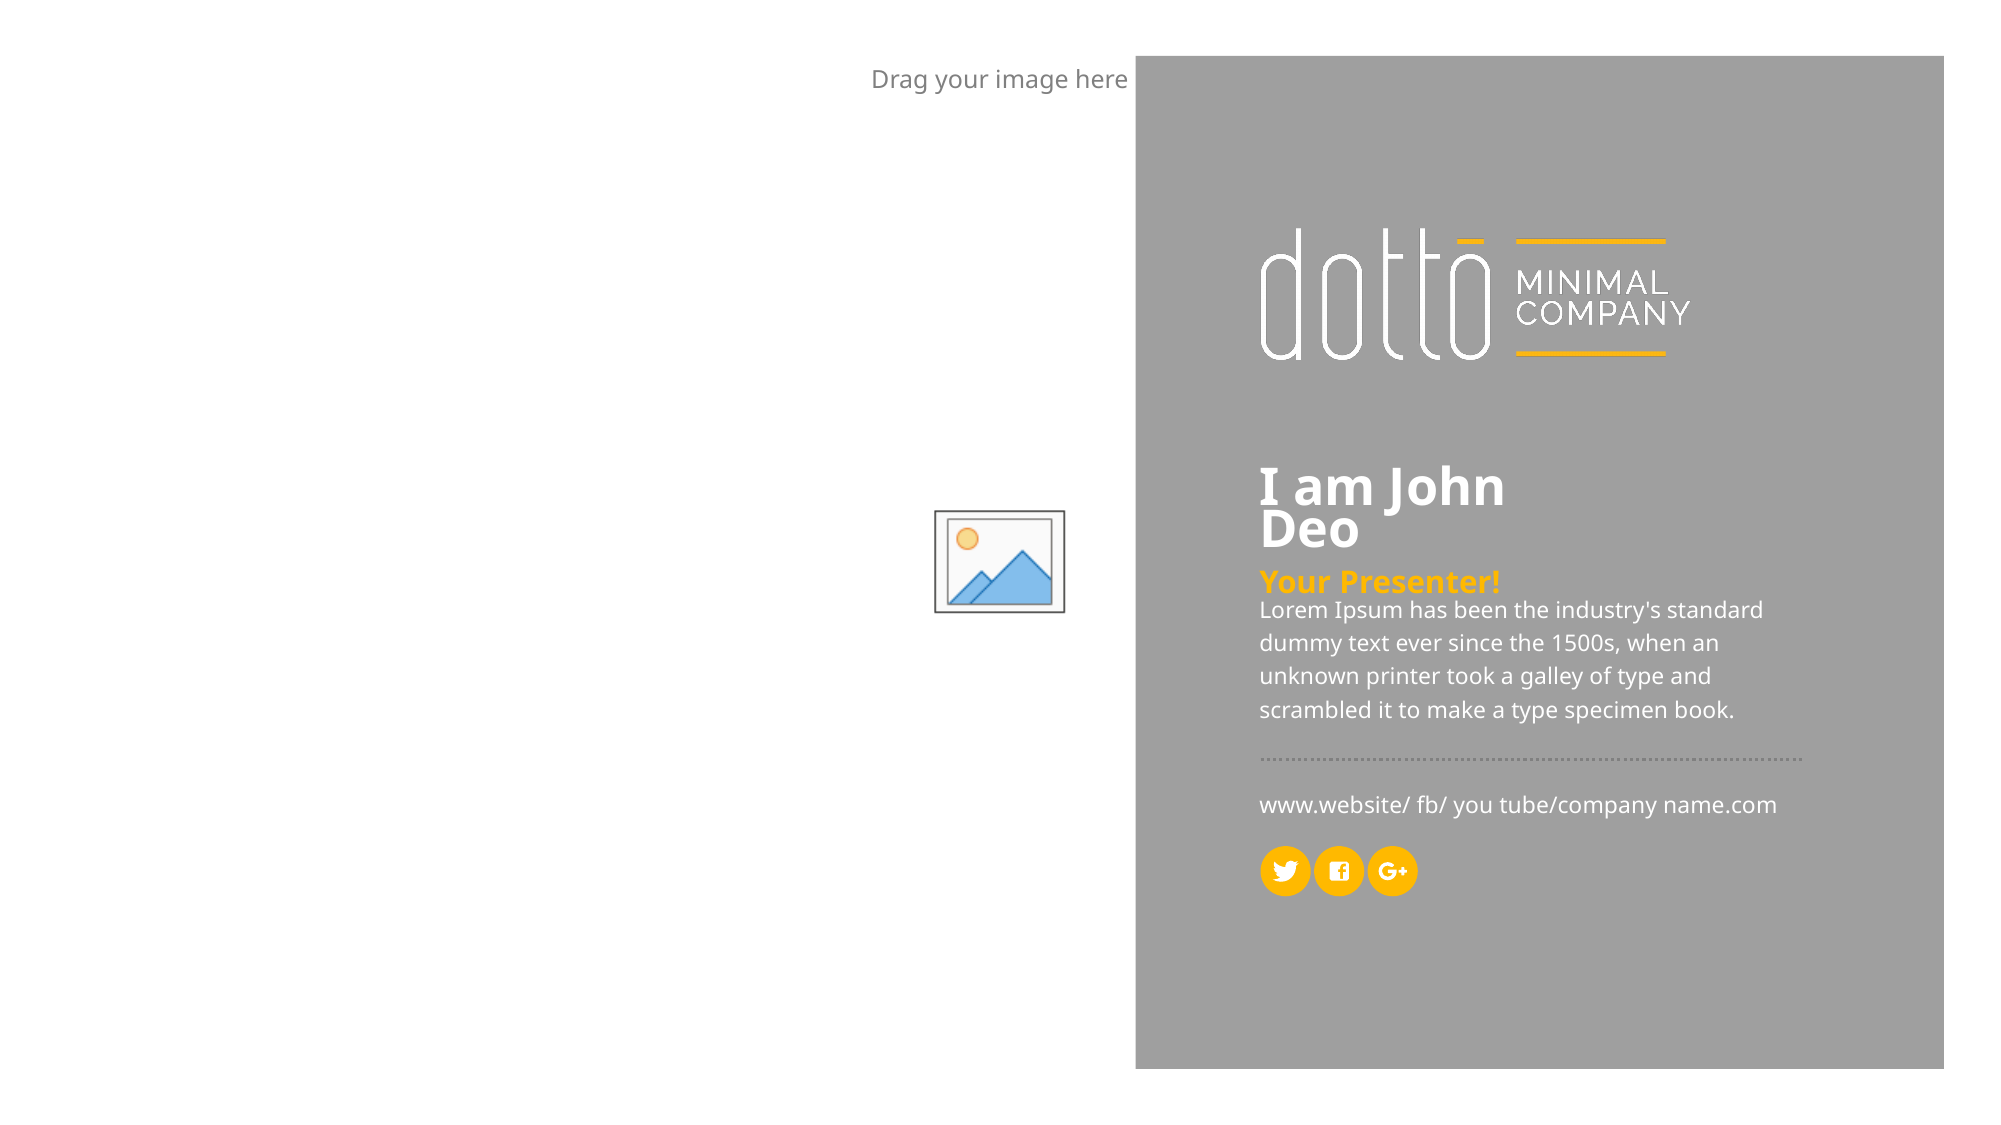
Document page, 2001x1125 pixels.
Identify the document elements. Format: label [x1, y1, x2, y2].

picture [55, 55, 1944, 1069]
